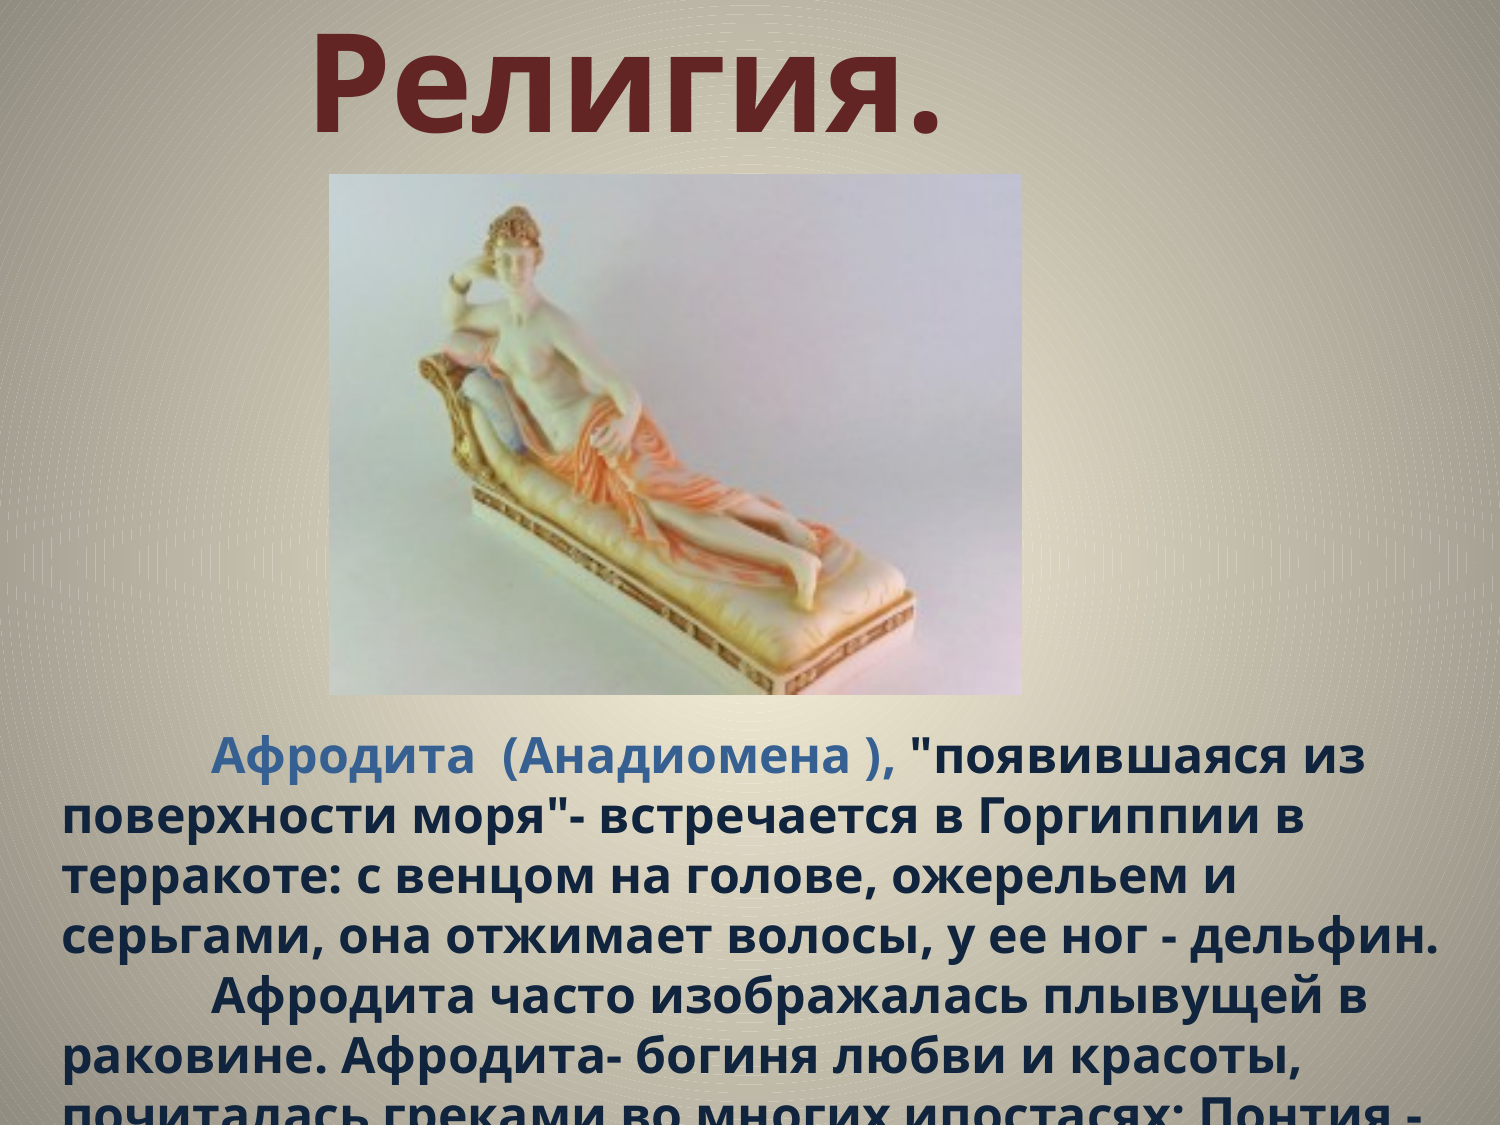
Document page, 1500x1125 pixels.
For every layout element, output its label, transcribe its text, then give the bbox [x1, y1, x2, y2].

picture [329, 174, 1022, 695]
text_box Афродита (Анадиомена ), "появившаяся из поверхности моря"- встречается в Горгиппии в терракоте: с венцом на голове, ожерельем и серьгами, она отжимает волосы, у ее ног - дельфин. Афродита часто изображалась плывущей в раковине. Афродита- богиня любви и красоты, почиталась греками во многих ипостасях: Понтия - Морская, Лемения-Портовая, Пандемос - божество грубой, чувственной любви, Урания вселяла в людей возвышенную, идеальную любовь. [46, 715, 1459, 1125]
text_box Религия. [244, 0, 1007, 167]
